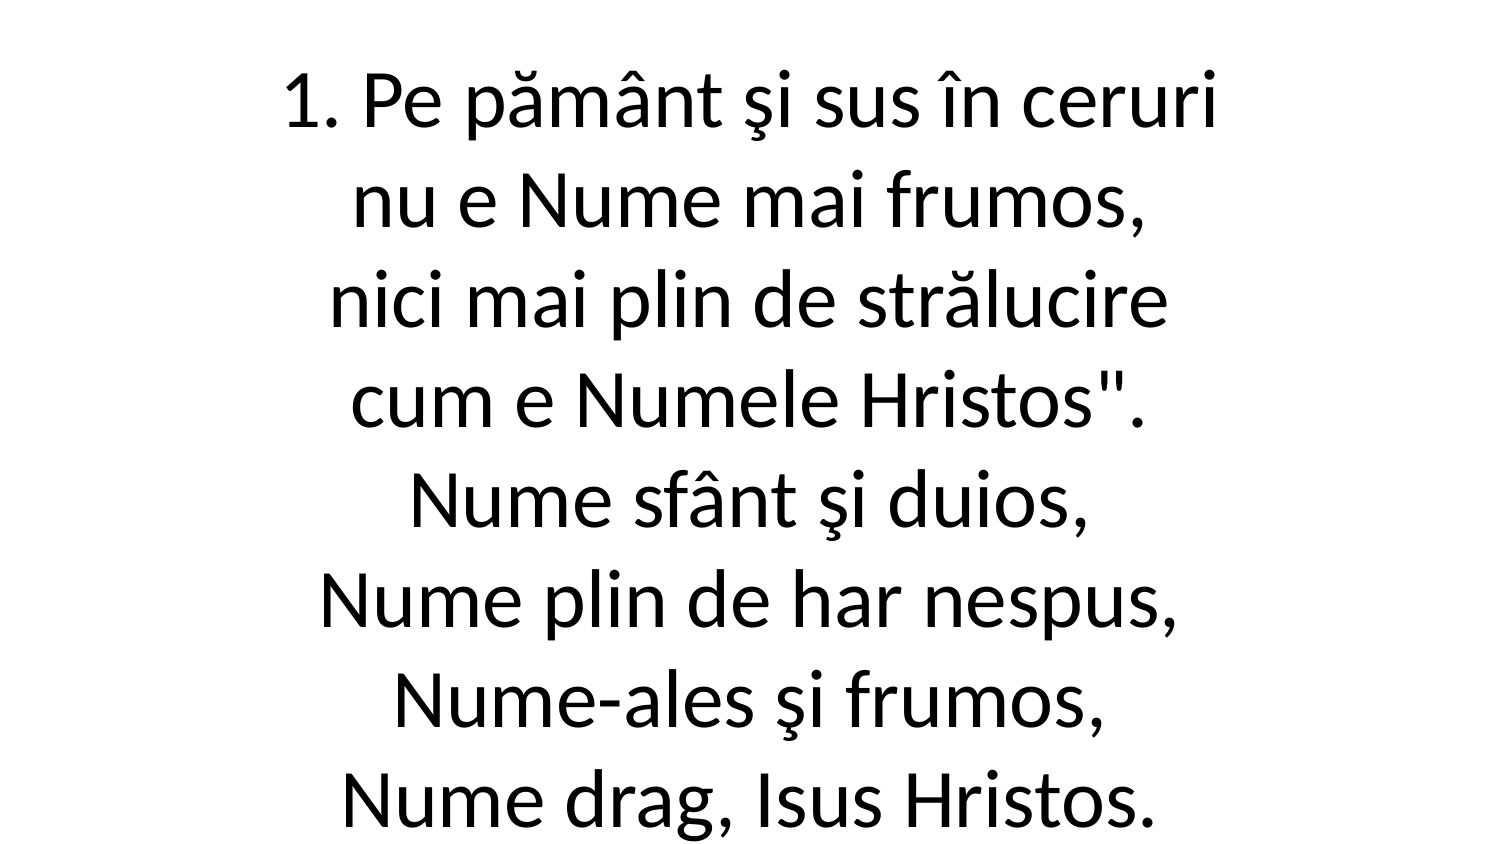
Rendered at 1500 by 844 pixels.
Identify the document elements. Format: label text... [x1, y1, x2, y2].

text_box 1. Pe pământ şi sus în ceruri nu e Nume mai frumos, nici mai plin de strălucire cum e Numele Hristos". Nume sfânt şi duios, Nume plin de har nespus, Nume-ales şi frumos, Nume drag, Isus Hristos. [264, 0, 1235, 844]
